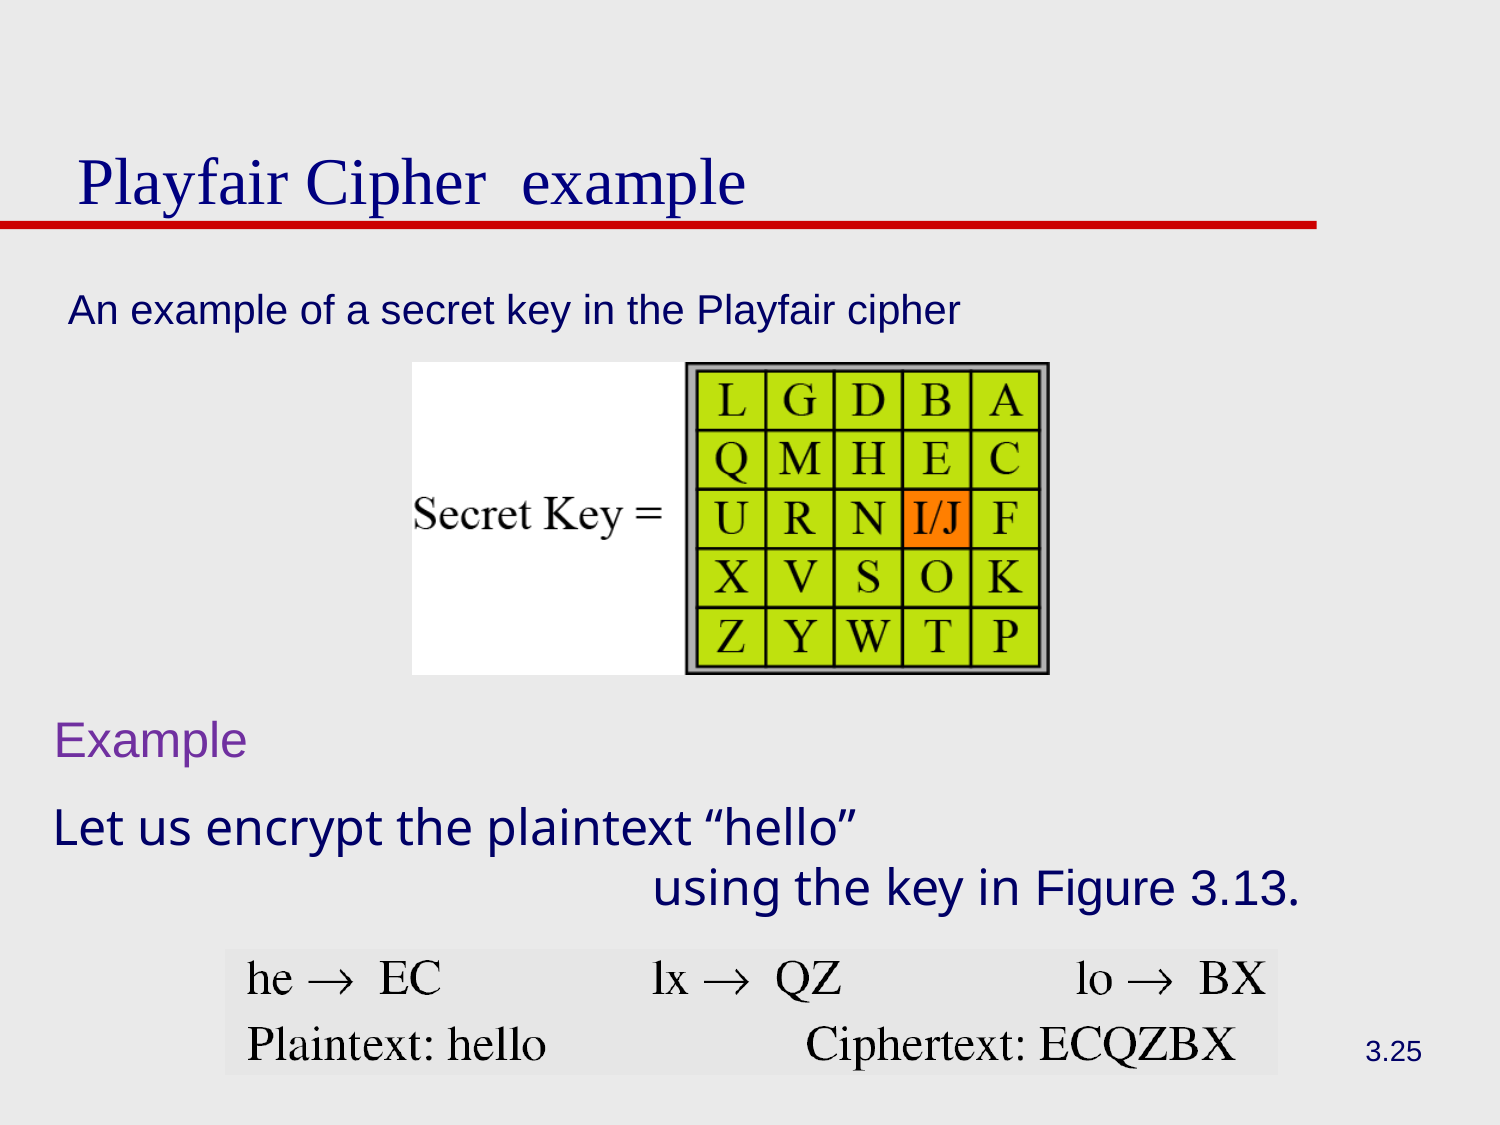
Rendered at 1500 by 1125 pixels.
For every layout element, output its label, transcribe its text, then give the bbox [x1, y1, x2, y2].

picture [225, 949, 1279, 1076]
text_box An example of a secret key in the Playfair cipher [53, 275, 977, 340]
picture [412, 362, 1050, 676]
text_box Example [38, 699, 263, 775]
slide_number 3.25 [1124, 1012, 1438, 1088]
text_box Let us encrypt the plaintext “hello” using the key in Figure 3.13. [37, 788, 1475, 923]
title Playfair Cipher example [62, 43, 1338, 226]
